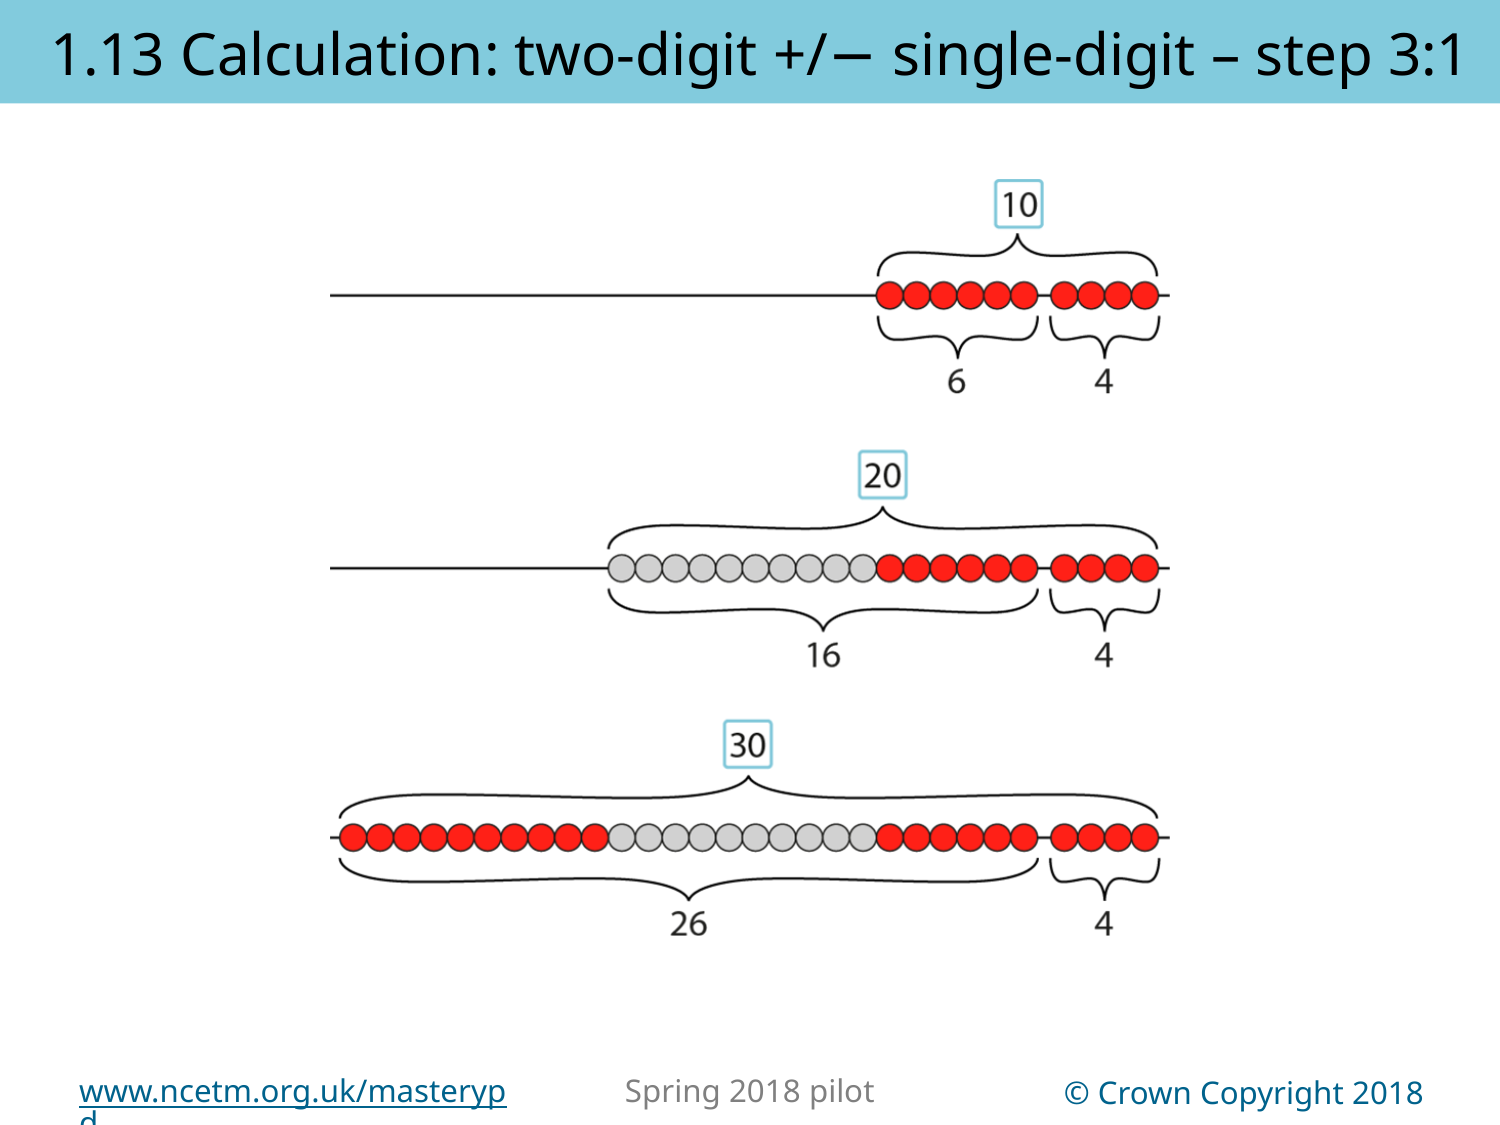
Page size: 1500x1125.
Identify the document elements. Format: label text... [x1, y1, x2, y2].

list 1.13 Calculation: two-digit +/− single-digit – step 3:1 [0, 0, 1500, 104]
picture [330, 179, 1170, 946]
